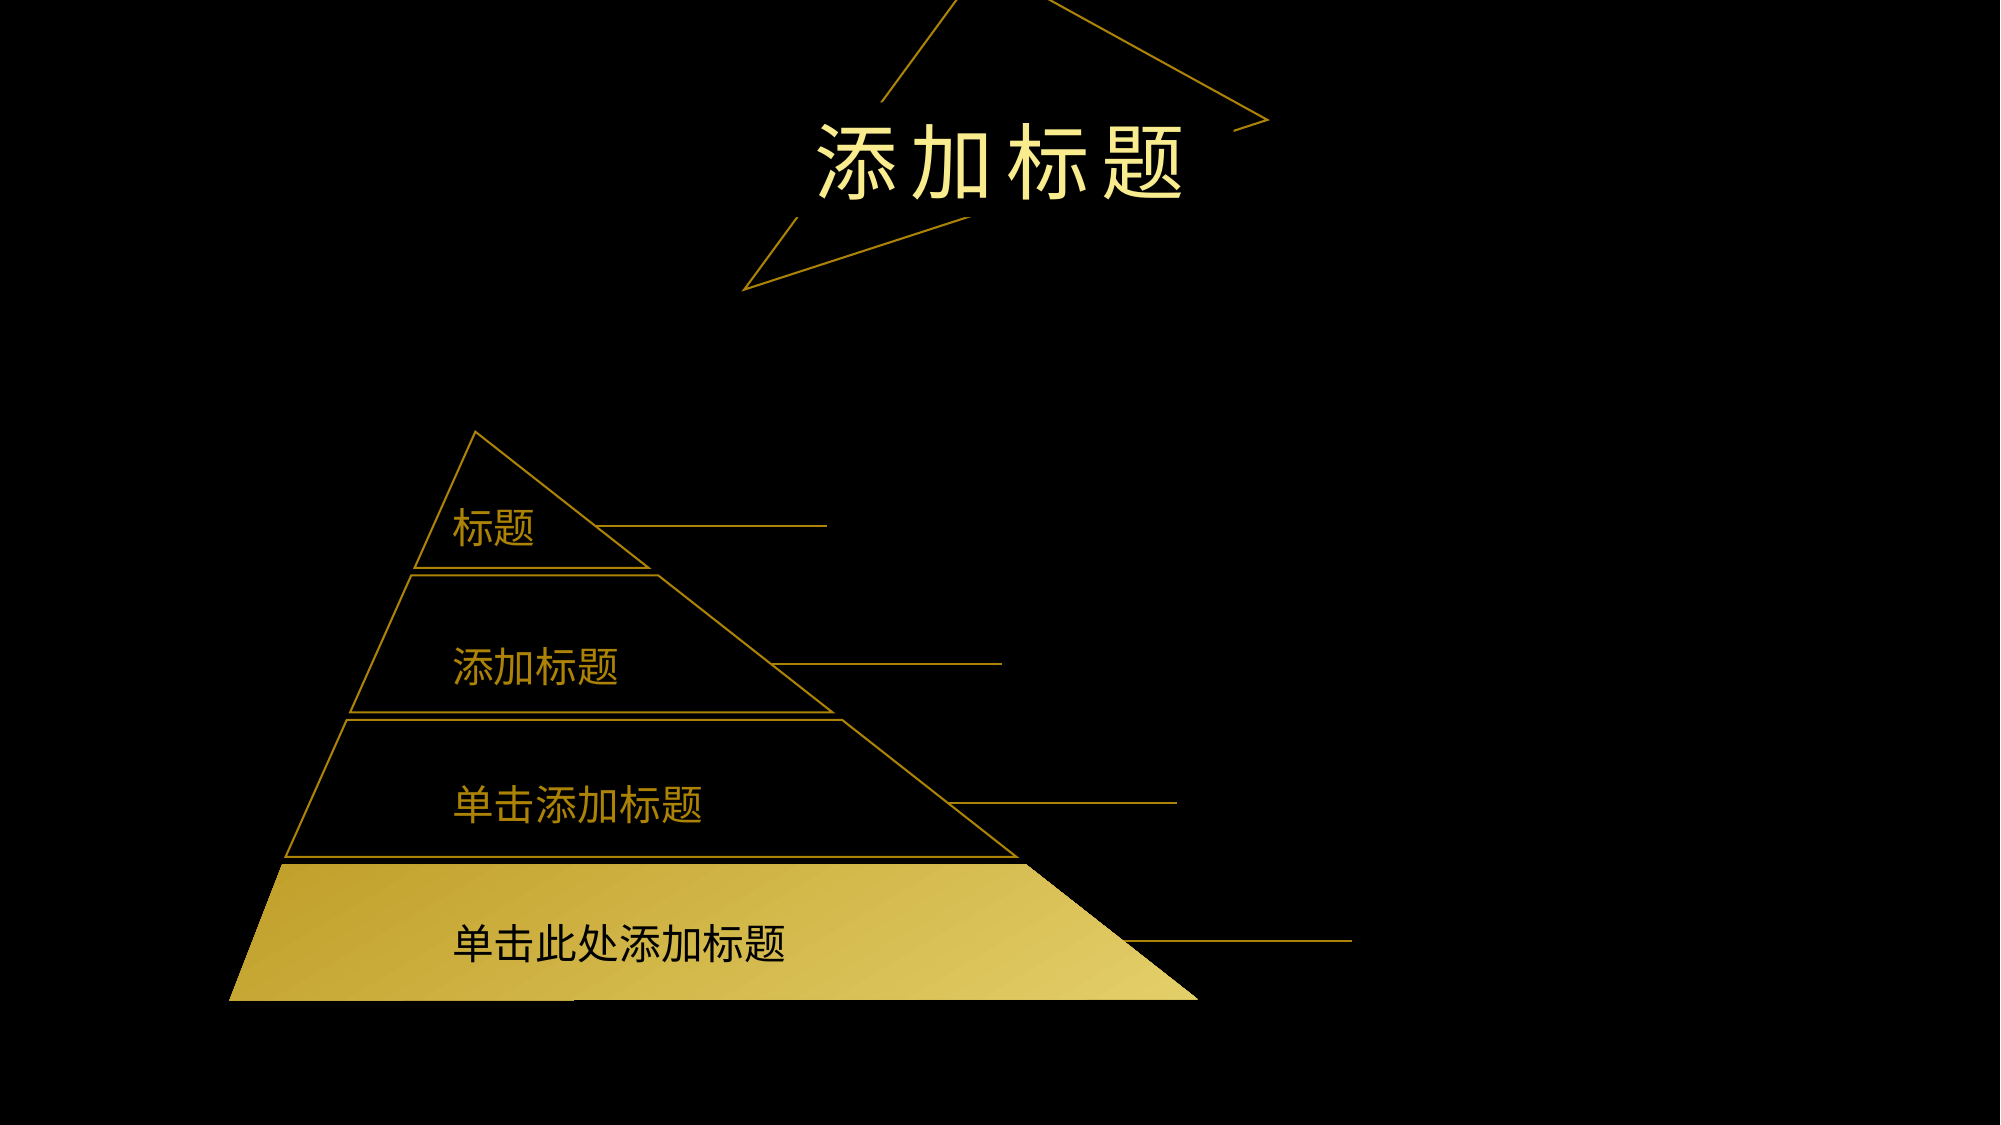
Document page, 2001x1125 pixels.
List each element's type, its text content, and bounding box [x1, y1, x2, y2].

text_box [741, 218, 969, 292]
text_box 标题 [437, 494, 590, 560]
text_box [880, 0, 1271, 132]
text_box 单击此处添加标题 [437, 910, 969, 976]
text_box [412, 515, 652, 569]
text_box [227, 863, 1201, 1002]
text_box 添加标题 [437, 633, 707, 698]
text_box [348, 574, 836, 714]
text_box 添加标题 [766, 102, 1234, 218]
text_box 单击添加标题 [437, 771, 767, 837]
text_box [283, 718, 1020, 858]
text_box [446, 430, 557, 494]
